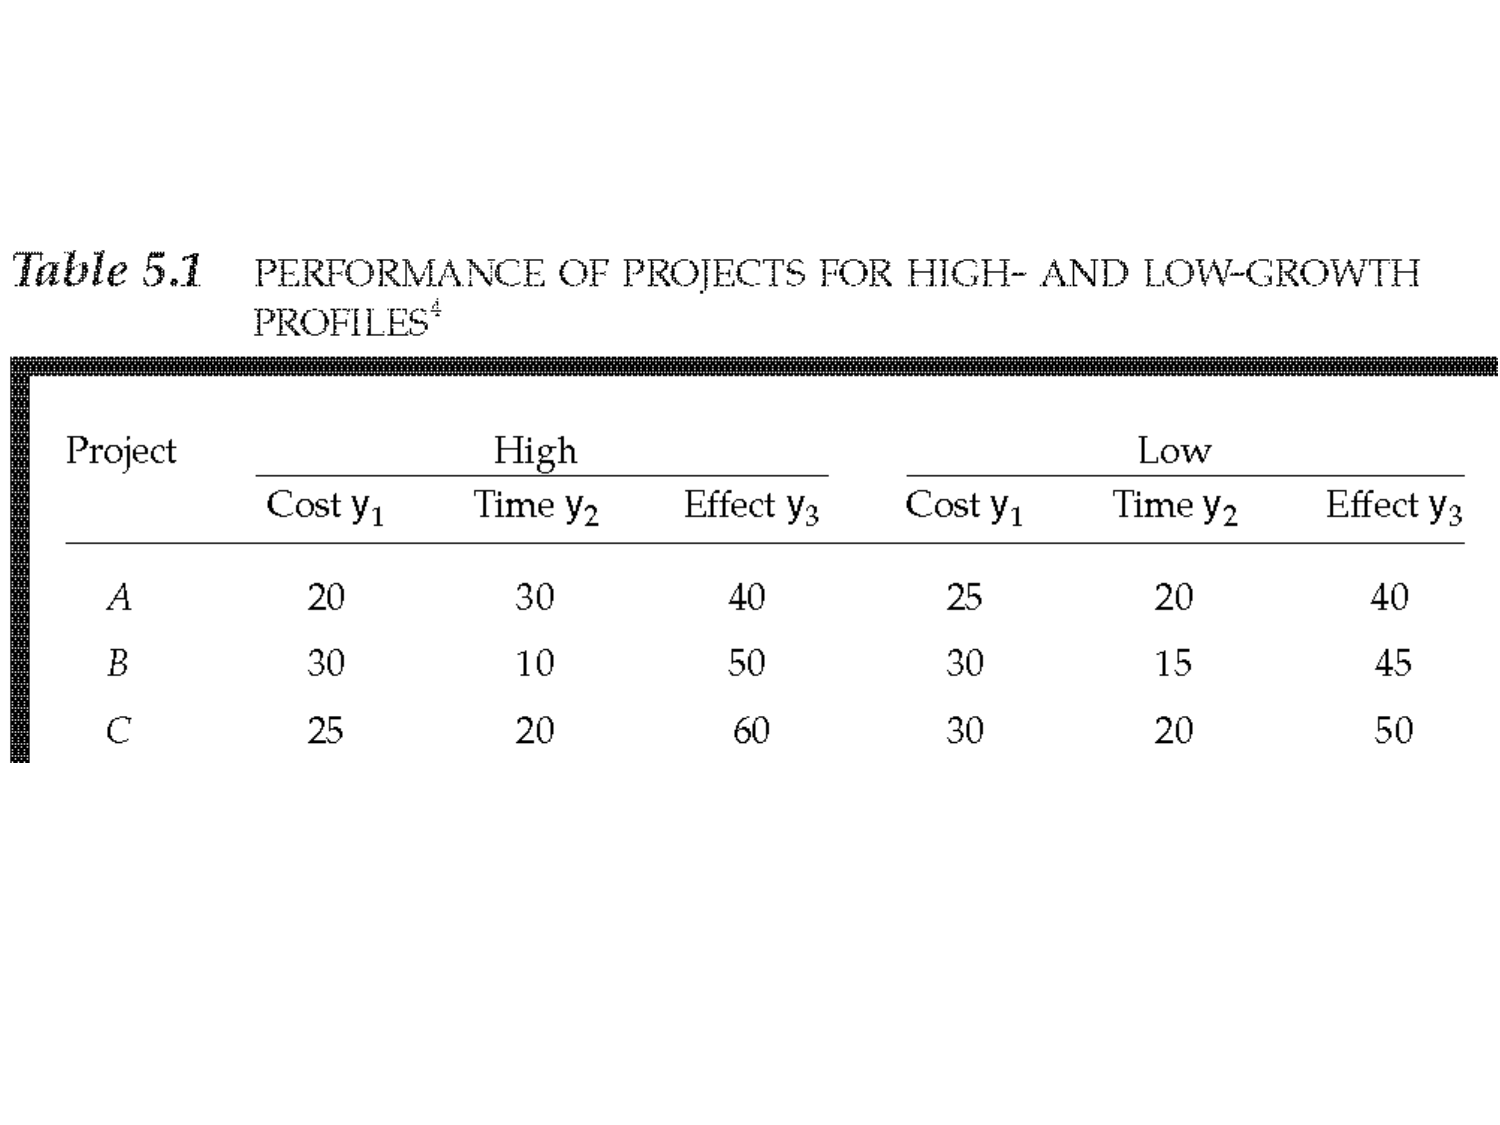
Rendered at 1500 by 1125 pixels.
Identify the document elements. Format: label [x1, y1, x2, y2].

picture [0, 237, 1498, 763]
